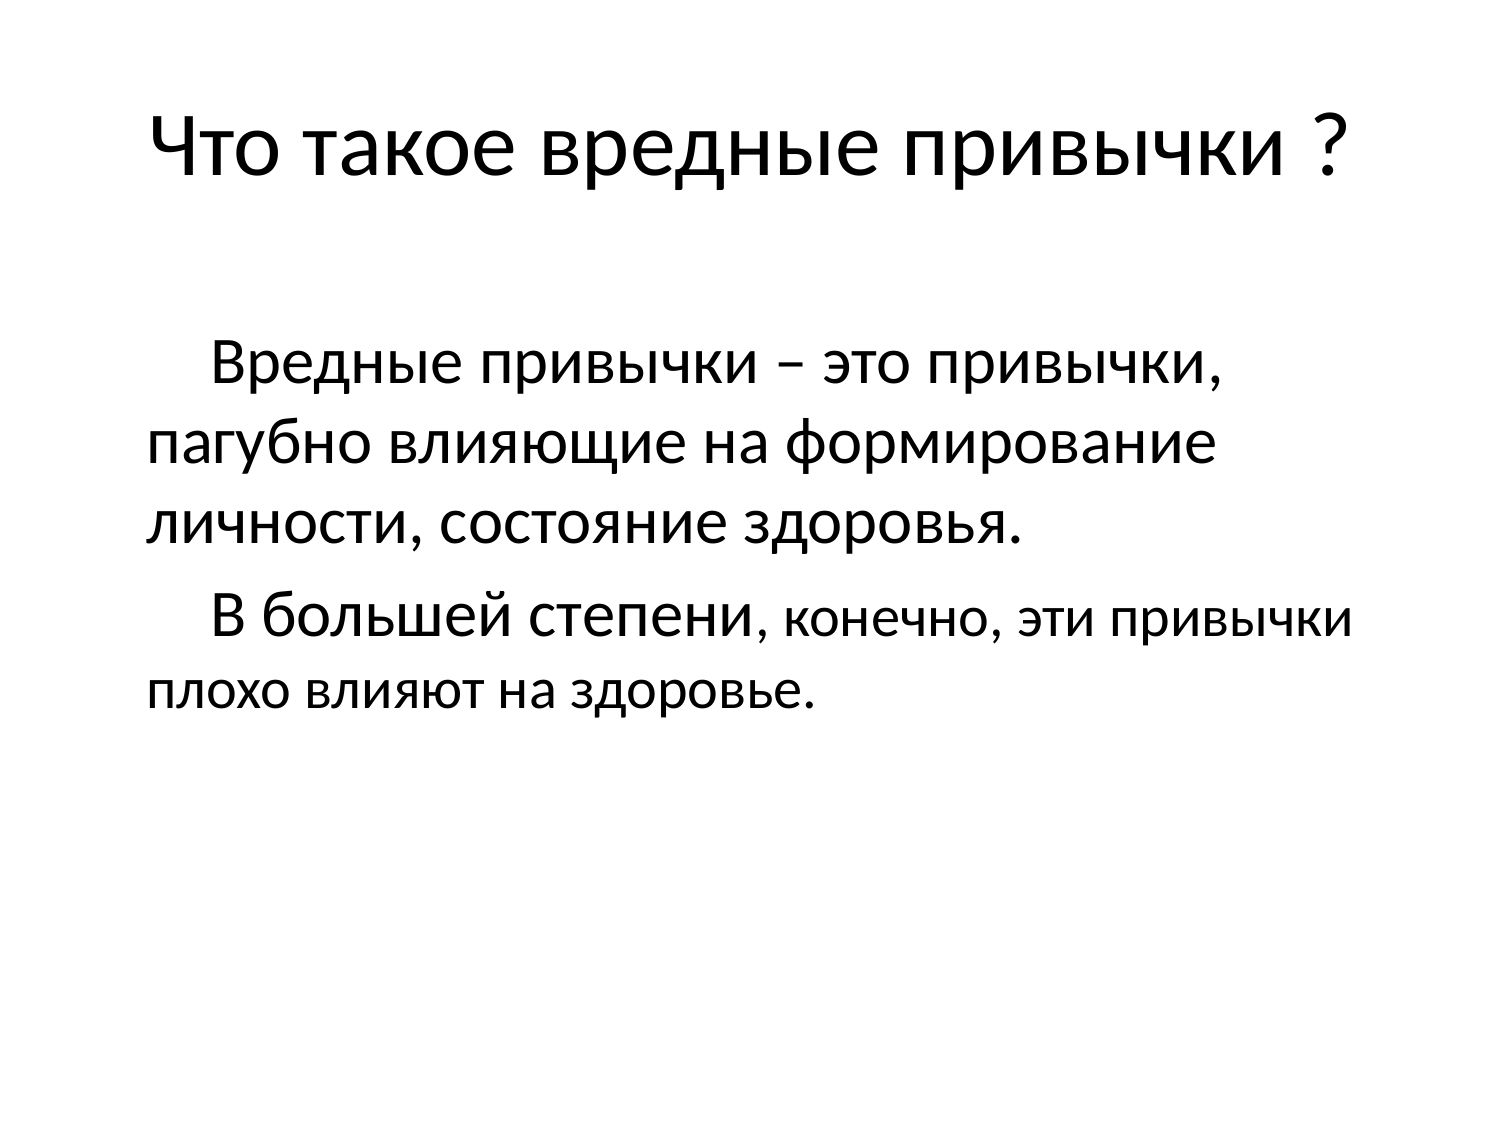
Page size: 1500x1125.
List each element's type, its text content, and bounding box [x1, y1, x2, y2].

title Что такое вредные привычки ? [75, 45, 1425, 233]
list Вредные привычки – это привычки, пагубно влияющие на формирование личности, состояние здоровья. В большей степени, конечно, эти привычки плохо влияют на здоровье. [75, 308, 1425, 1067]
